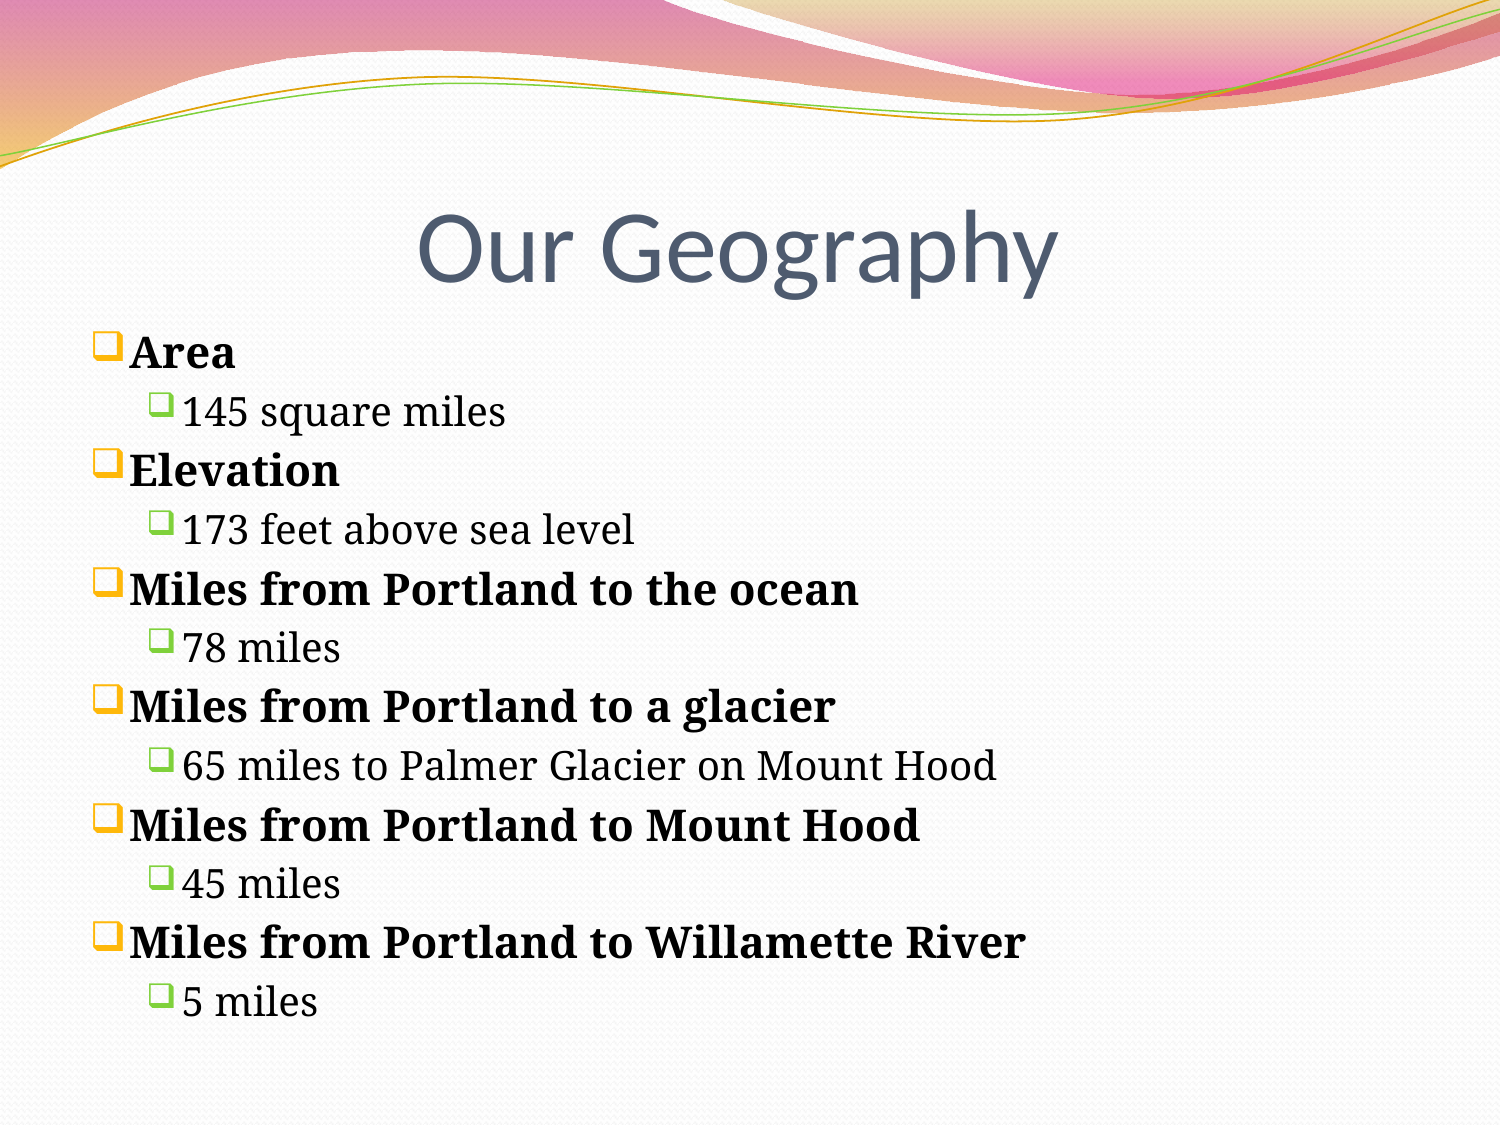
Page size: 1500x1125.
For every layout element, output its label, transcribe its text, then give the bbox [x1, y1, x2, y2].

list Area 145 square miles Elevation 173 feet above sea level Miles from Portland to the ocean 78 miles Miles from Portland to a glacier 65 miles to Palmer Glacier on Mount Hood Miles from Portland to Mount Hood 45 miles Miles from Portland to Willamette River 5 miles [75, 317, 1425, 1038]
title Our Geography [75, 115, 1425, 303]
